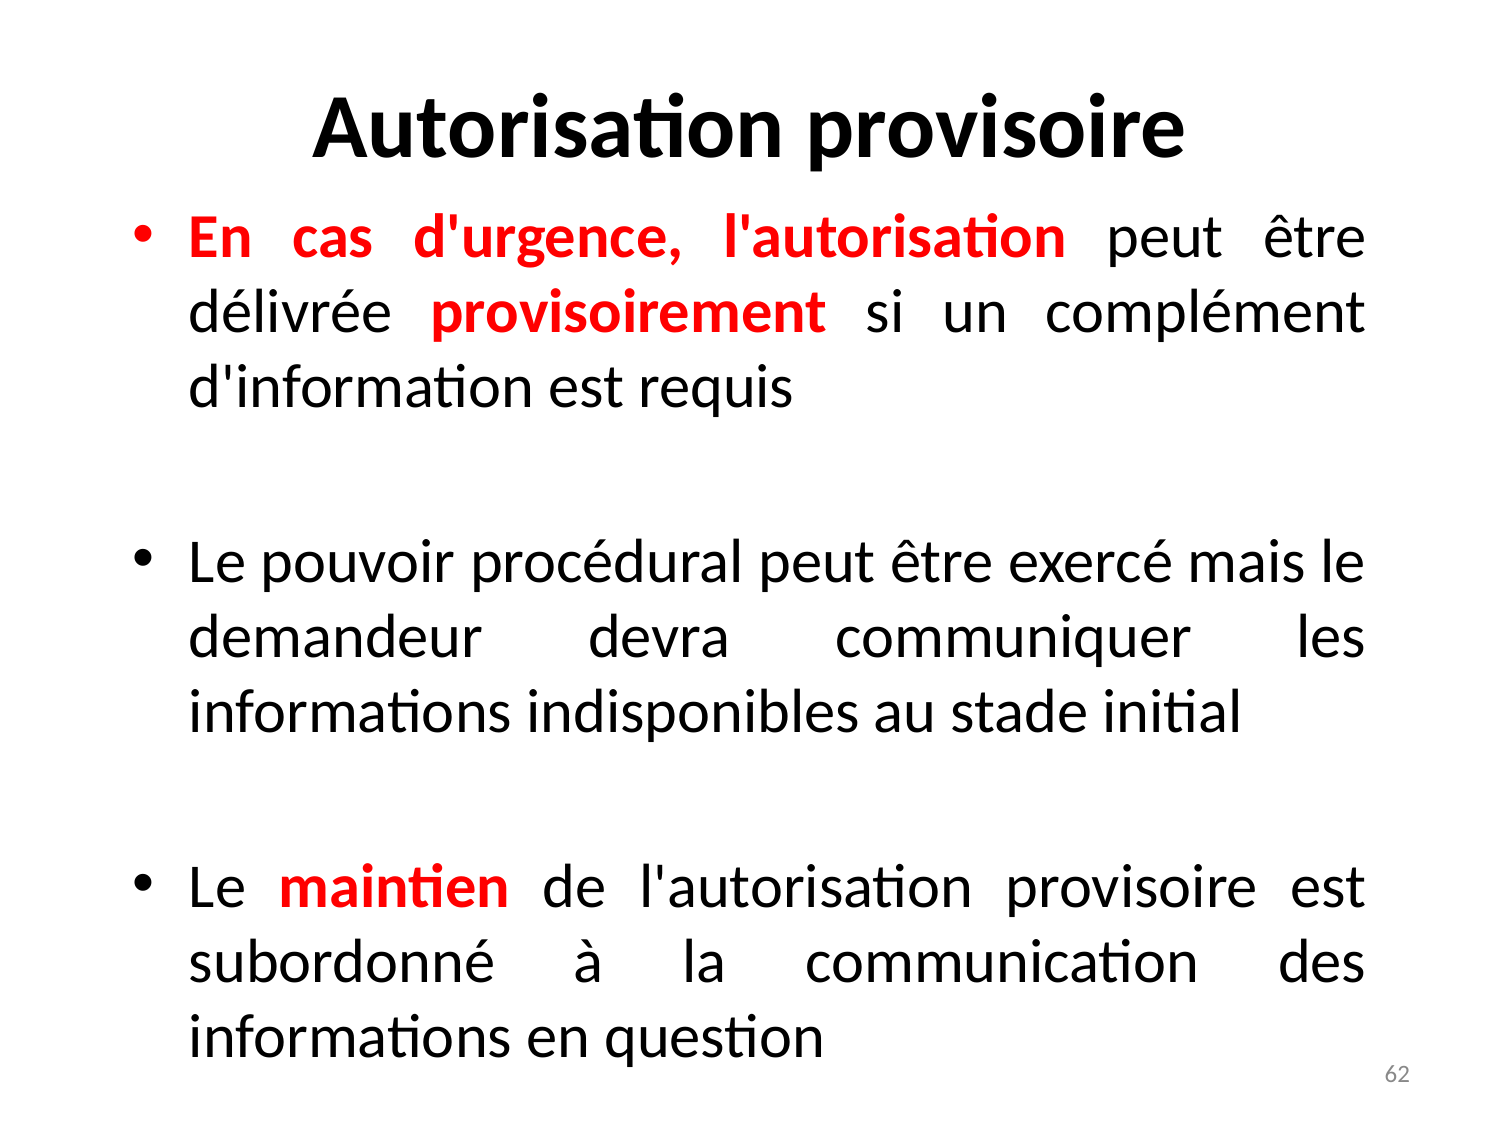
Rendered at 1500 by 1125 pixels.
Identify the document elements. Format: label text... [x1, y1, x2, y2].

text_box En cas d'urgence, l'autorisation peut être délivrée provisoirement si un complément d'information est requis Le pouvoir procédural peut être exercé mais le demandeur devra communiquer les informations indisponibles au stade initial Le maintien de l'autorisation provisoire est subordonné à la communication des informations en question [117, 187, 1383, 959]
slide_number 62 [1074, 1042, 1425, 1103]
title Autorisation provisoire [75, 27, 1425, 216]
